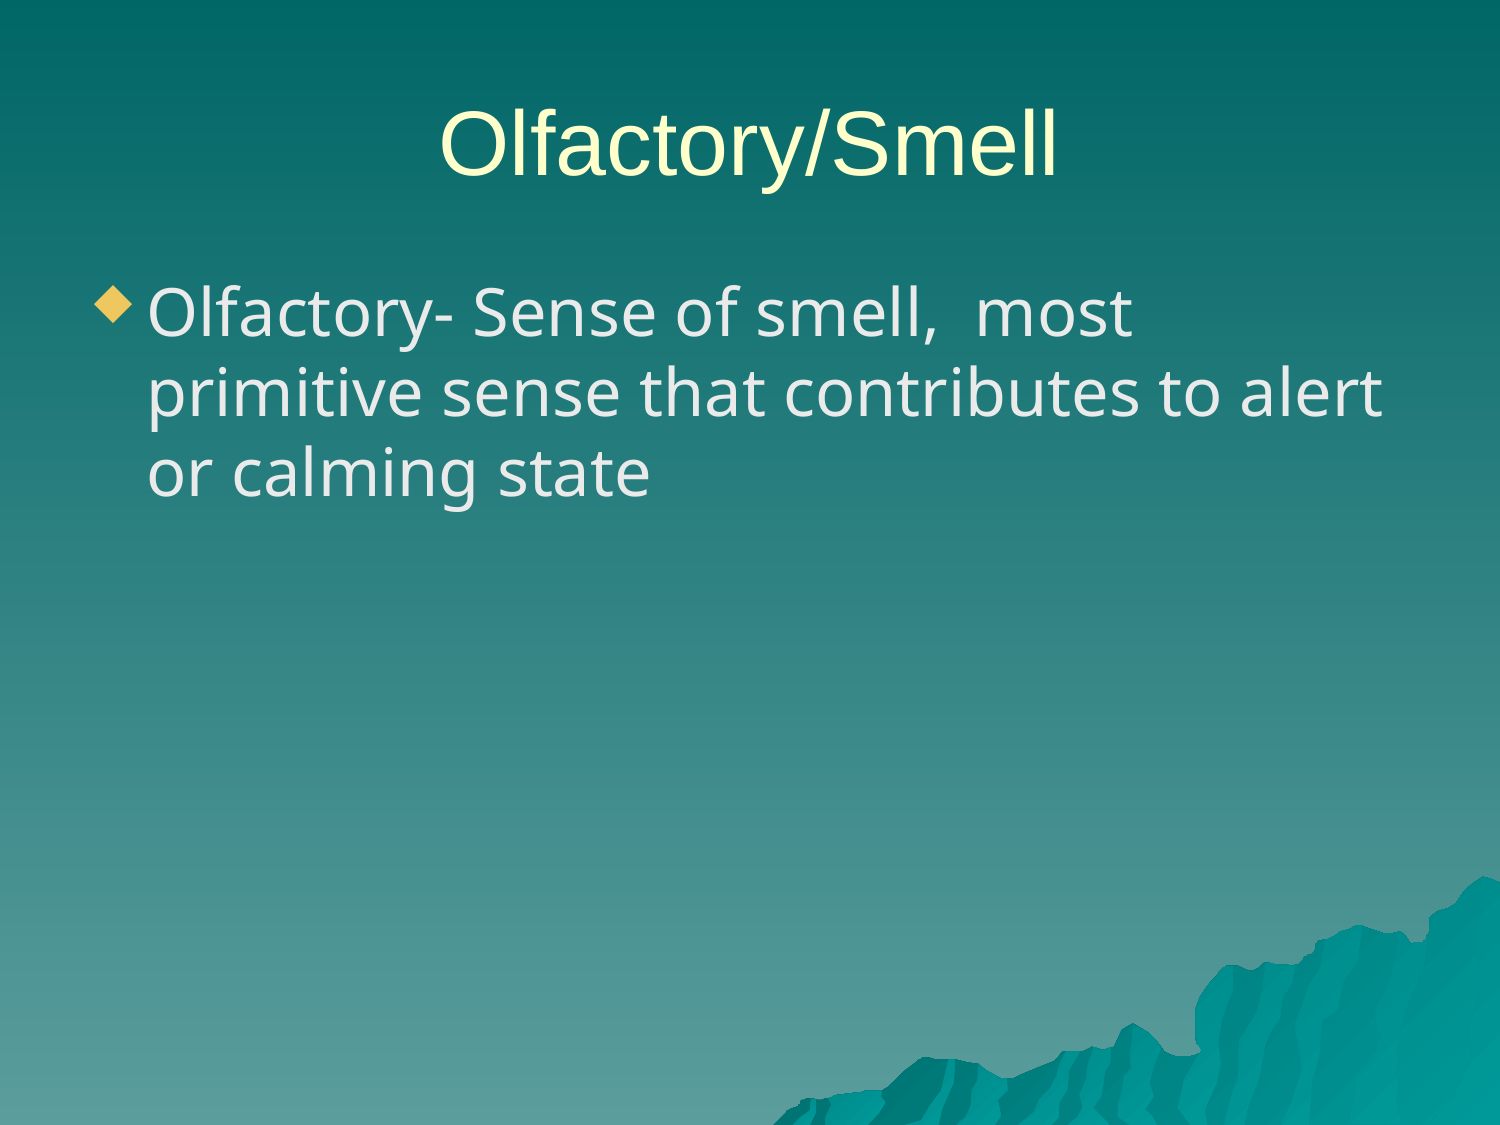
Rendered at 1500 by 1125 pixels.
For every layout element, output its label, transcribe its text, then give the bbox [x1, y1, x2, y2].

title Olfactory/Smell [74, 45, 1426, 233]
list Olfactory- Sense of smell, most primitive sense that contributes to alert or calming state [74, 262, 1426, 1006]
